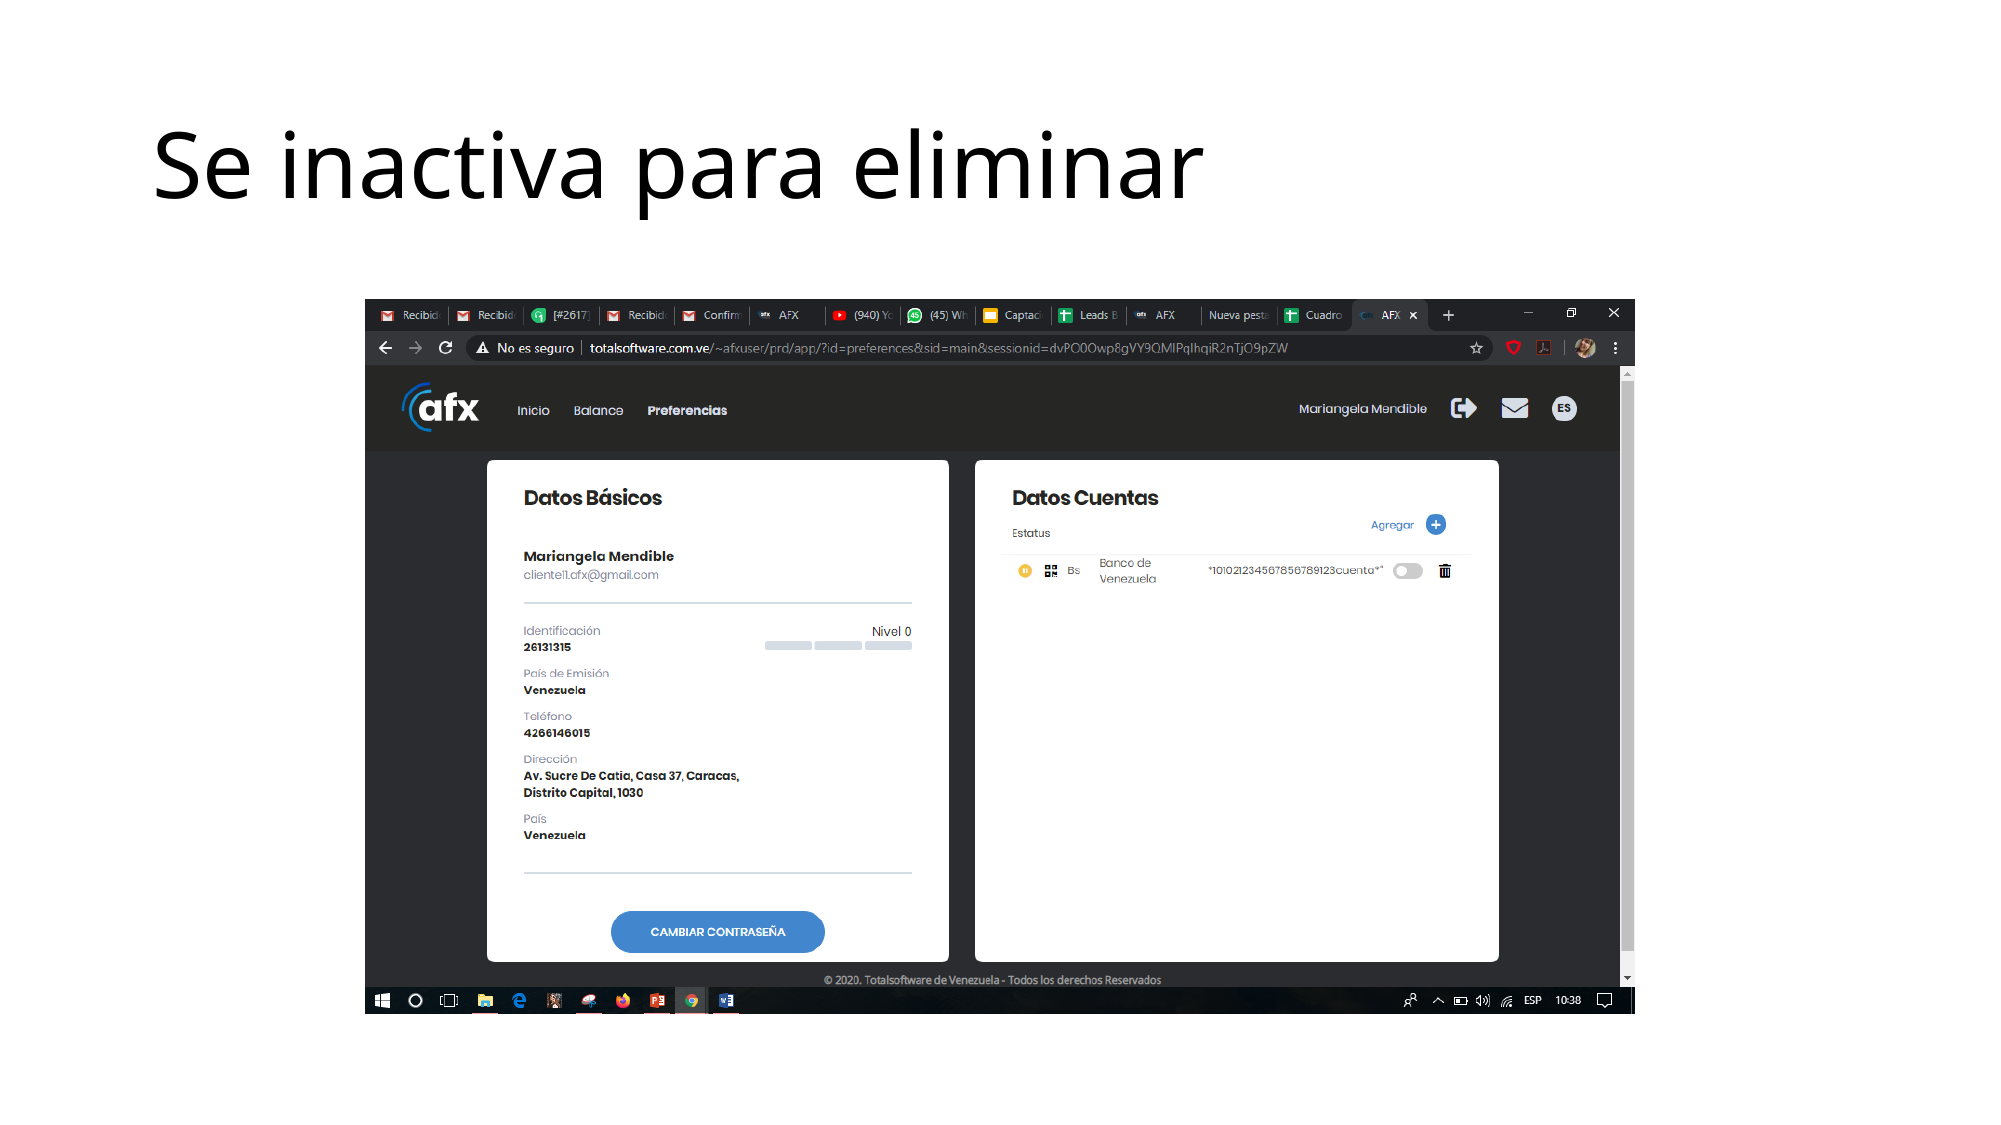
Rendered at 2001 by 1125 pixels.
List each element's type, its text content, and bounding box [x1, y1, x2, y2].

title Se inactiva para eliminar [137, 59, 1863, 278]
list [365, 299, 1635, 1014]
